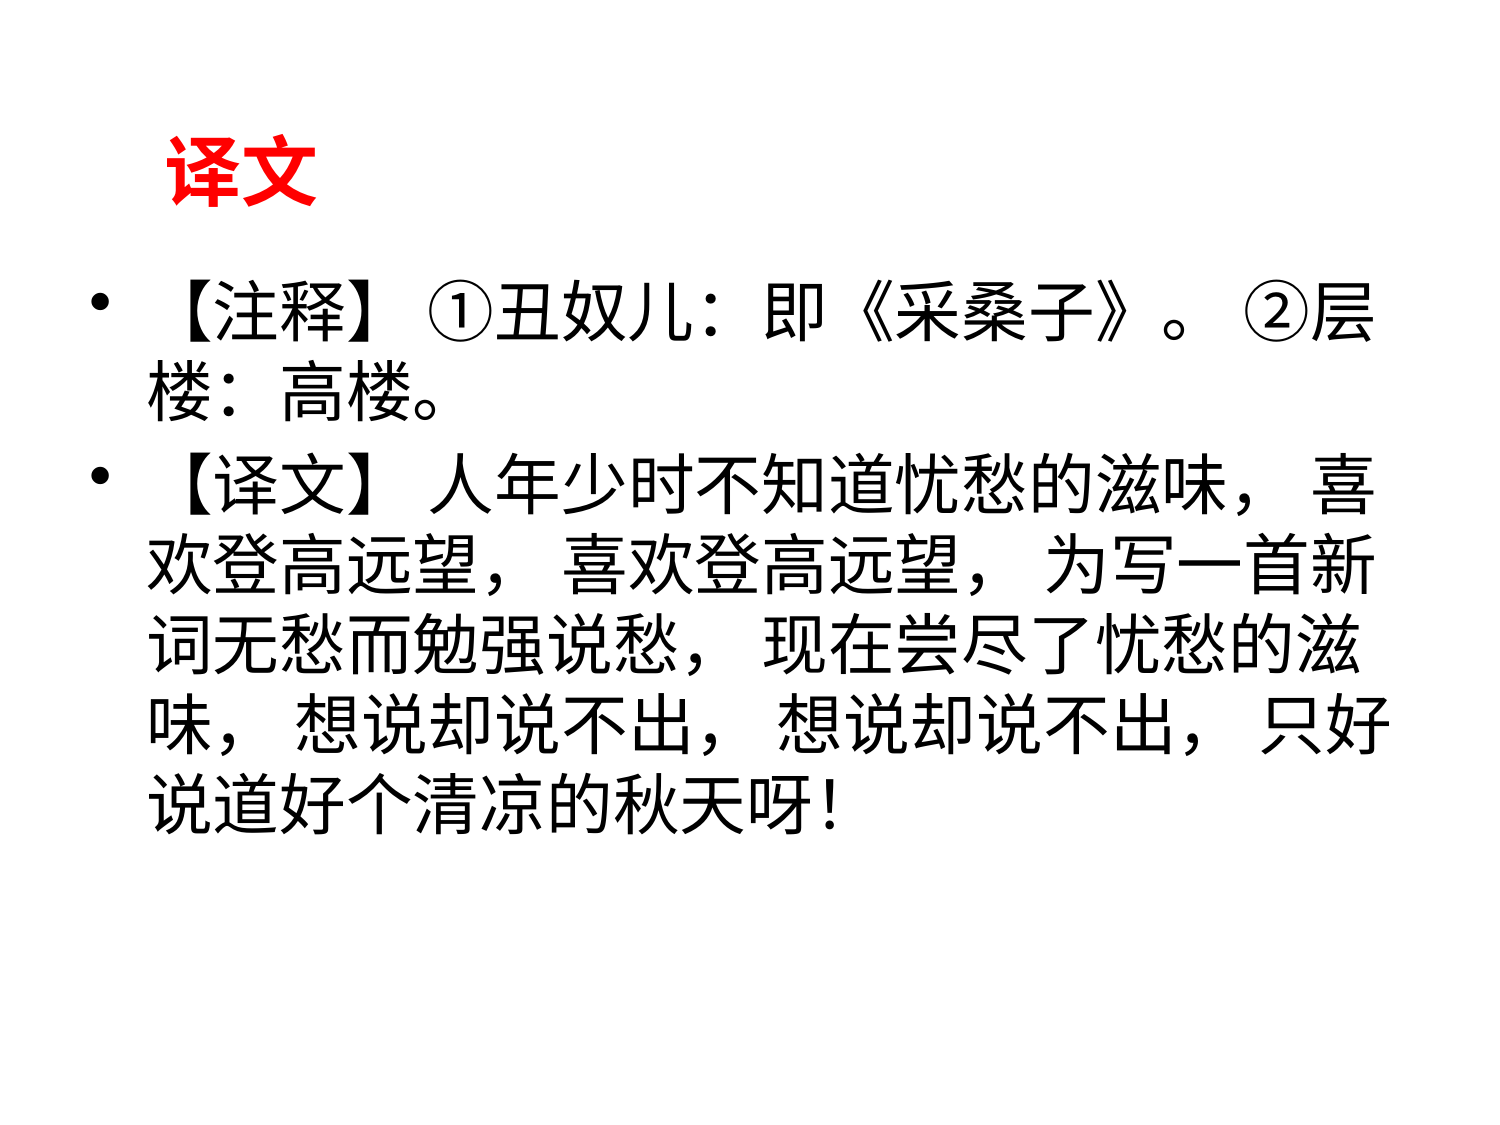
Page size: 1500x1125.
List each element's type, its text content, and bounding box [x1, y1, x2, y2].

list 【注释】 ①丑奴儿：即《采桑子》。 ②层楼：高楼。 【译文】 人年少时不知道忧愁的滋味， 喜欢登高远望， 喜欢登高远望， 为写一首新词无愁而勉强说愁， 现在尝尽了忧愁的滋味， 想说却说不出， 想说却说不出， 只好说道好个清凉的秋天呀！ [74, 262, 1426, 1006]
title 译文 [149, 89, 462, 252]
